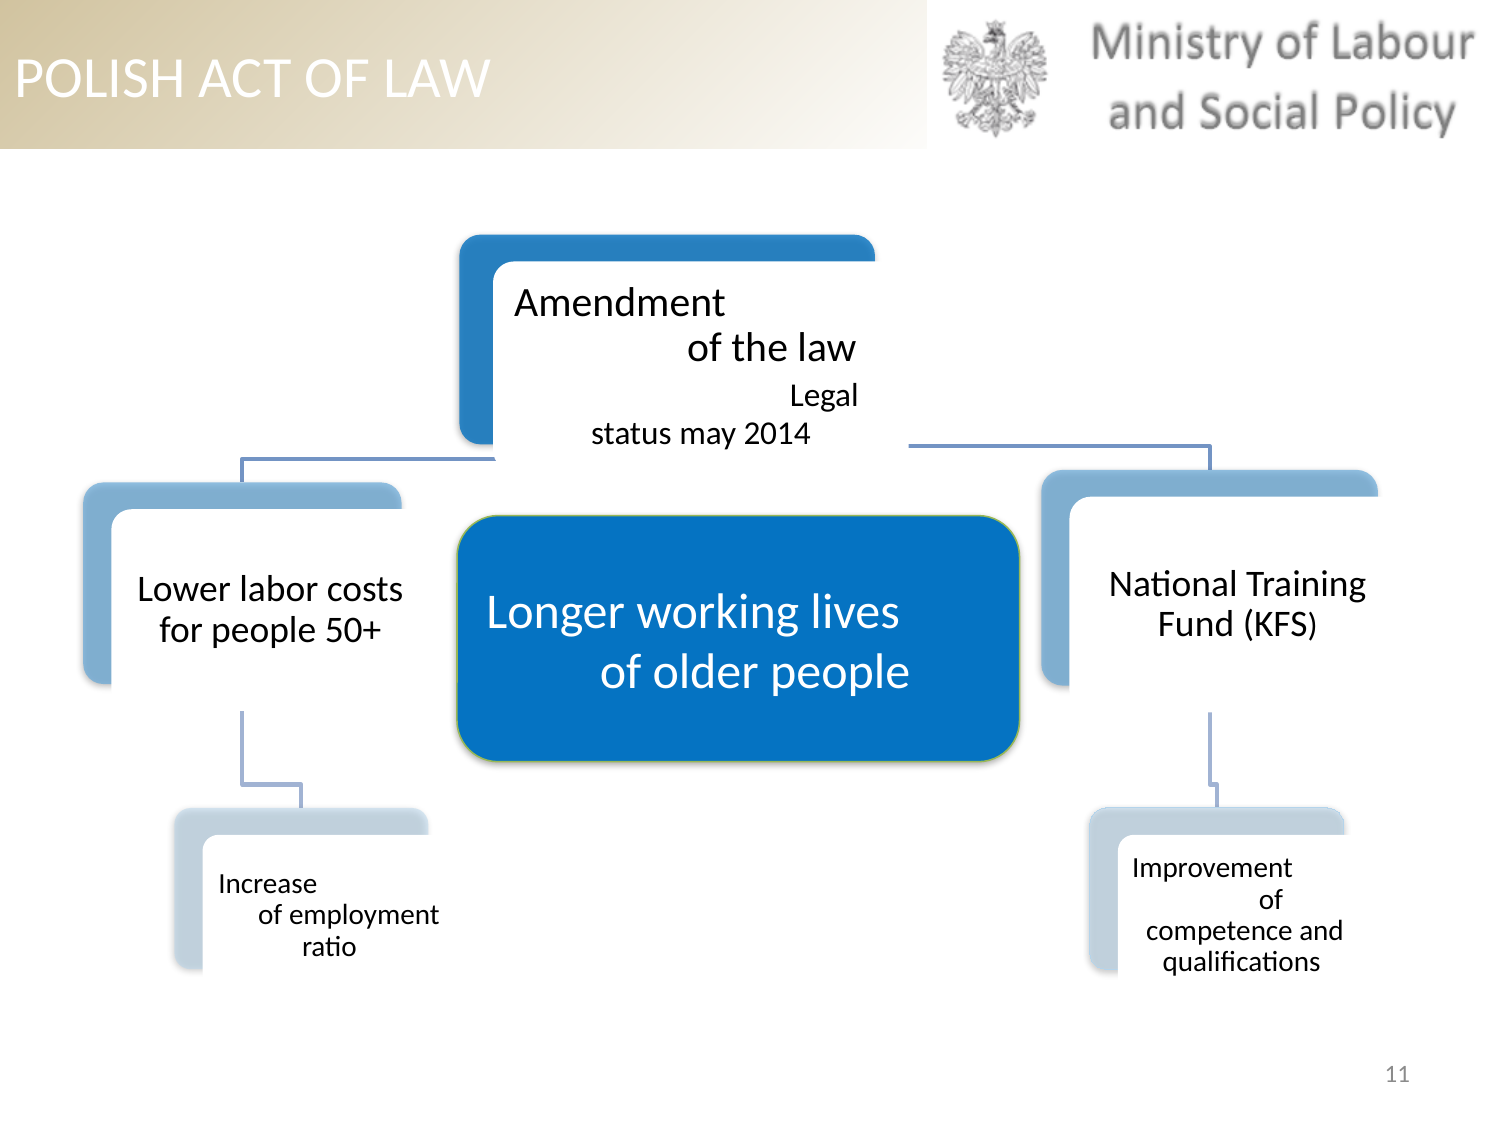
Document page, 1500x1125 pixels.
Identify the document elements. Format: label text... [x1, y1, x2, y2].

text_box Lower labor costs for people 50+ [111, 509, 430, 711]
text_box [909, 444, 1212, 467]
text_box POLISH ACT OF LAW [0, 0, 924, 149]
text_box [240, 711, 303, 805]
text_box Increase of employment ratio [202, 834, 457, 997]
text_box National Training Fund (KFS) [1069, 496, 1407, 713]
slide_number 11 [1074, 1042, 1425, 1103]
text_box [83, 482, 402, 685]
text_box [459, 234, 875, 445]
text_box Longer working lives of older people [456, 514, 1021, 763]
text_box Improvement of competence and qualifications [1117, 834, 1372, 997]
text_box [1089, 807, 1344, 970]
text_box Amendment of the law Legal status may 2014 [493, 261, 909, 472]
picture [926, 0, 1500, 154]
text_box [1208, 713, 1219, 805]
text_box [174, 807, 429, 970]
text_box [240, 457, 495, 479]
text_box [1041, 469, 1378, 686]
